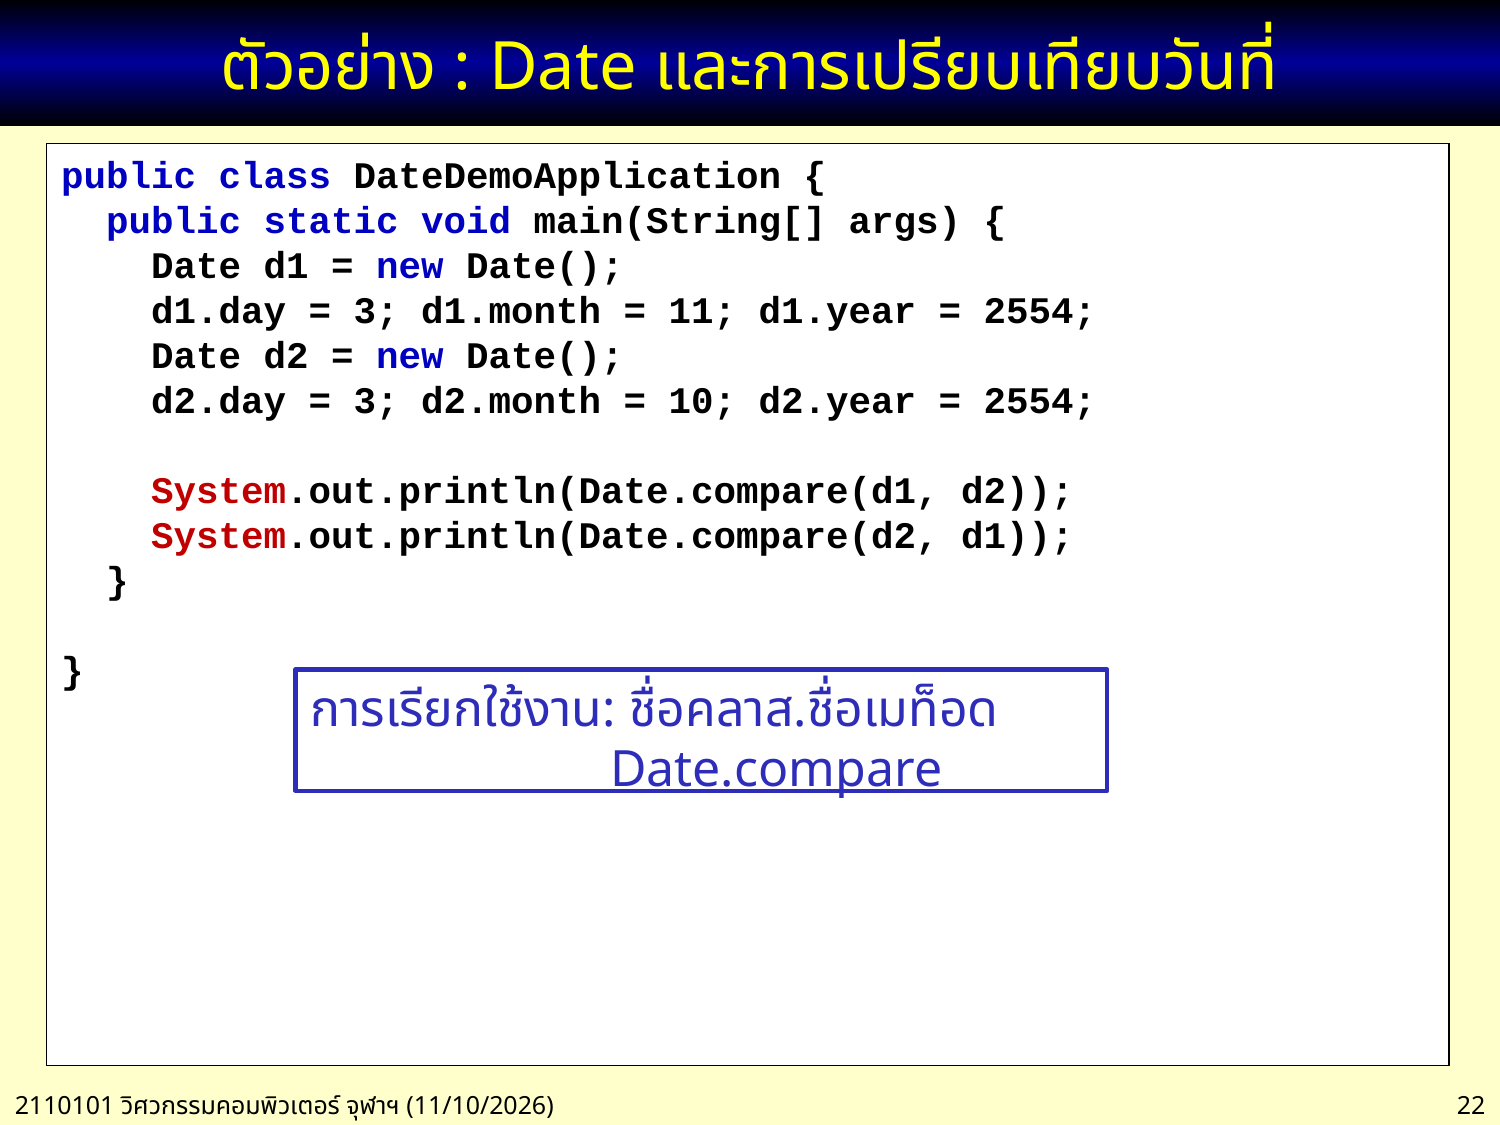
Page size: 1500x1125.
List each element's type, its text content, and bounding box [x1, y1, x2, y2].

text_box public class DateDemoApplication { public static void main(String[] args) { Date d1 = new Date(); d1.day = 3; d1.month = 11; d1.year = 2554; Date d2 = new Date(); d2.day = 3; d2.month = 10; d2.year = 2554; System.out.println(Date.compare(d1, d2)); System.out.println(Date.compare(d2, d1)); } } [46, 143, 1450, 1066]
text_box การเรียกใช้งาน: ชื่อคลาส.ชื่อเมท็อด Date.compare [293, 667, 1109, 793]
title ตัวอย่าง : Date และการเปรียบเทียบวันที่ [0, 0, 1500, 126]
